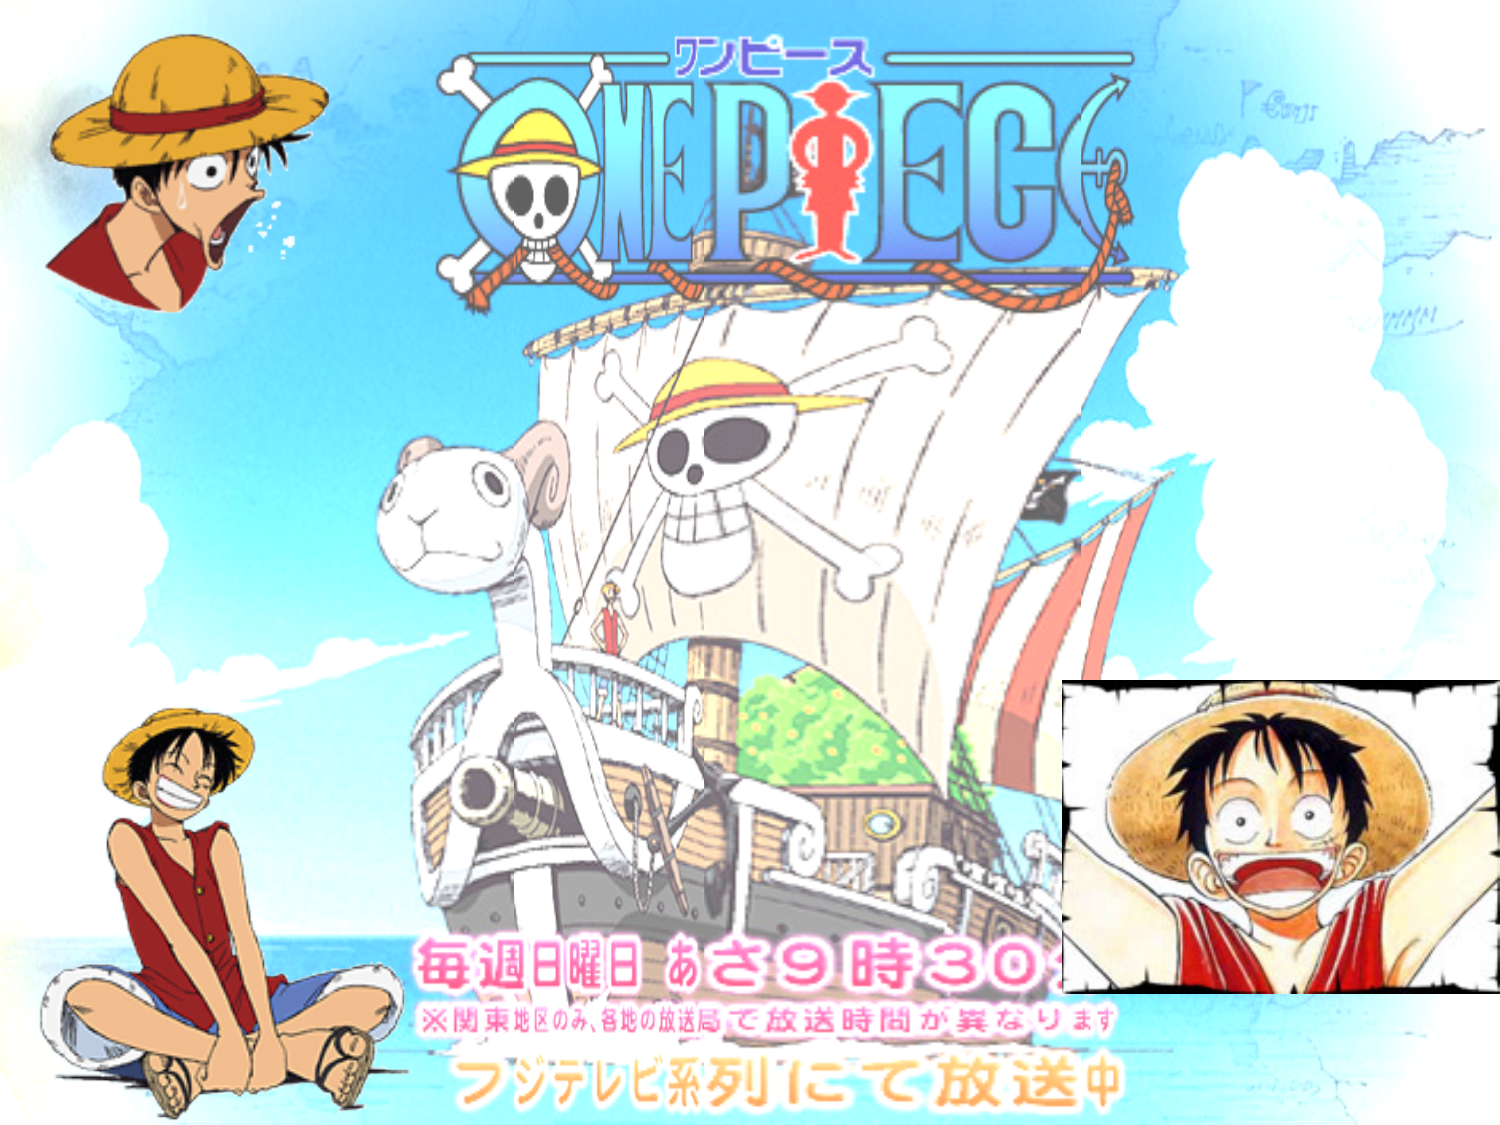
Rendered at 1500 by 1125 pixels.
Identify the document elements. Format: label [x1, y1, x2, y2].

list [1062, 680, 1500, 994]
list [29, 703, 419, 1125]
picture [0, 0, 1500, 1125]
